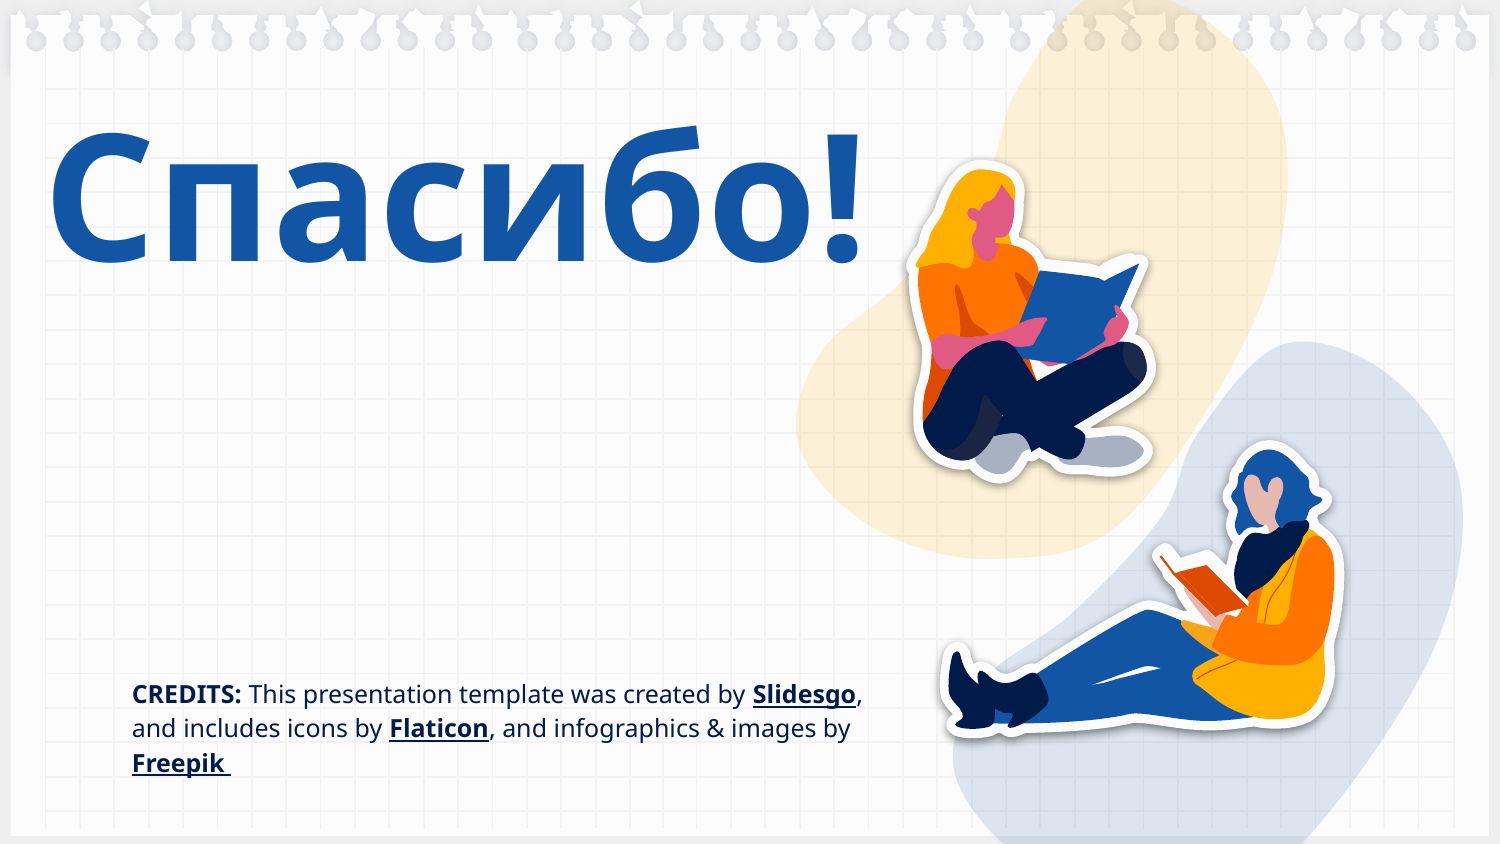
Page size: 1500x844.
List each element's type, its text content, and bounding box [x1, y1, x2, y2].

text_box [995, 0, 1288, 447]
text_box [948, 449, 1339, 730]
title Спасибо! [28, 104, 897, 278]
text_box [795, 281, 943, 555]
text_box [952, 341, 1463, 844]
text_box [910, 168, 1150, 475]
